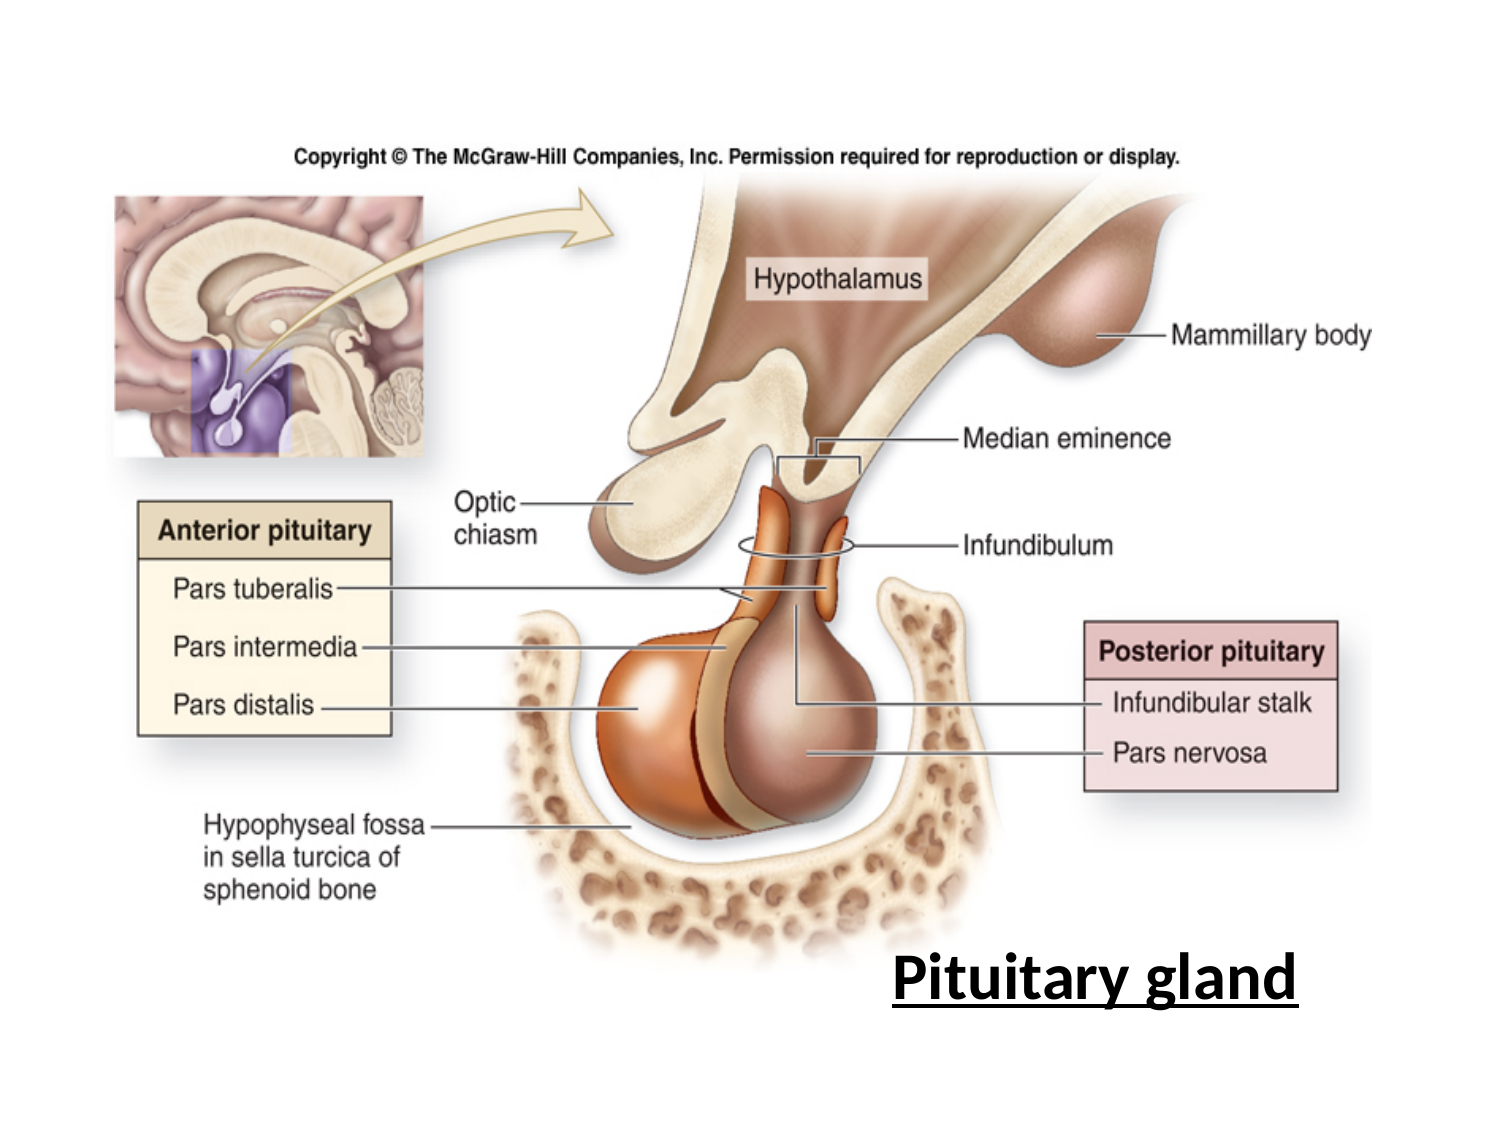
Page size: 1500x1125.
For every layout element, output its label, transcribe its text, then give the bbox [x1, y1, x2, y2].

picture [105, 140, 1372, 973]
text_box Pituitary gland [877, 981, 1314, 1021]
